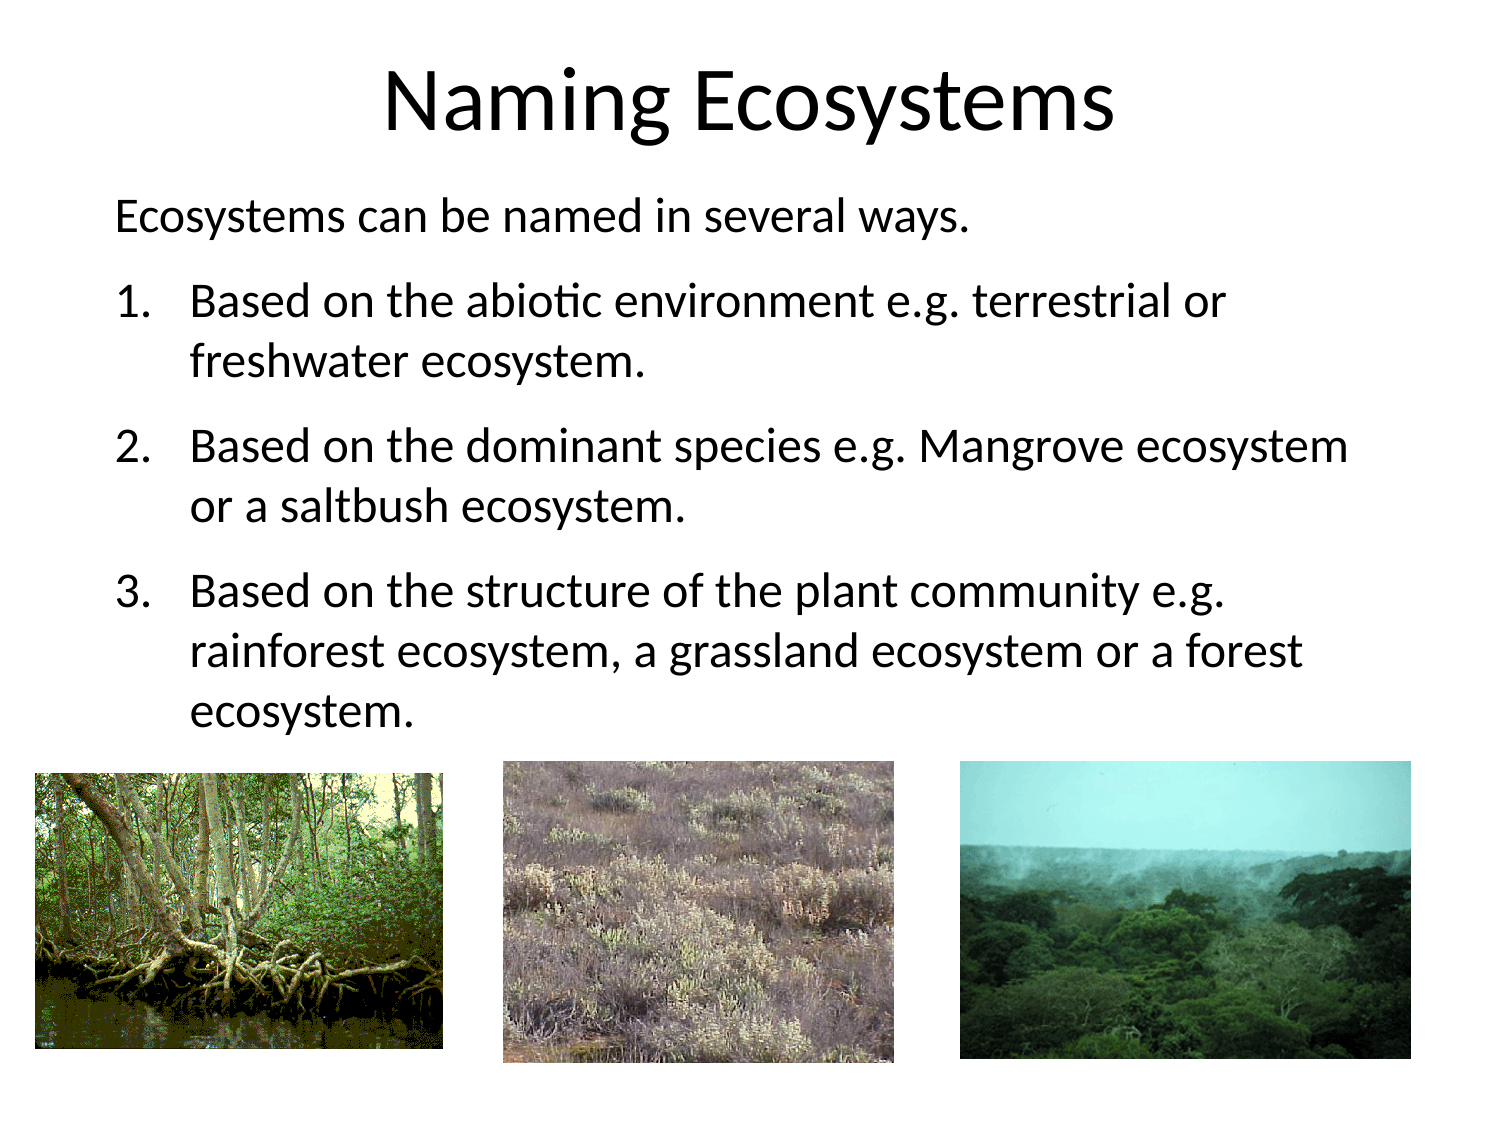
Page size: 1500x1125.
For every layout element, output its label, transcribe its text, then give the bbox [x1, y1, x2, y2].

picture [503, 761, 894, 1063]
picture [960, 761, 1412, 1060]
text_box Ecosystems can be named in several ways. Based on the abiotic environment e.g. terrestrial or freshwater ecosystem. Based on the dominant species e.g. Mangrove ecosystem or a saltbush ecosystem. Based on the structure of the plant community e.g. rainforest ecosystem, a grassland ecosystem or a forest ecosystem. [99, 174, 1388, 745]
picture [34, 773, 444, 1050]
title Naming Ecosystems [112, 0, 1388, 174]
